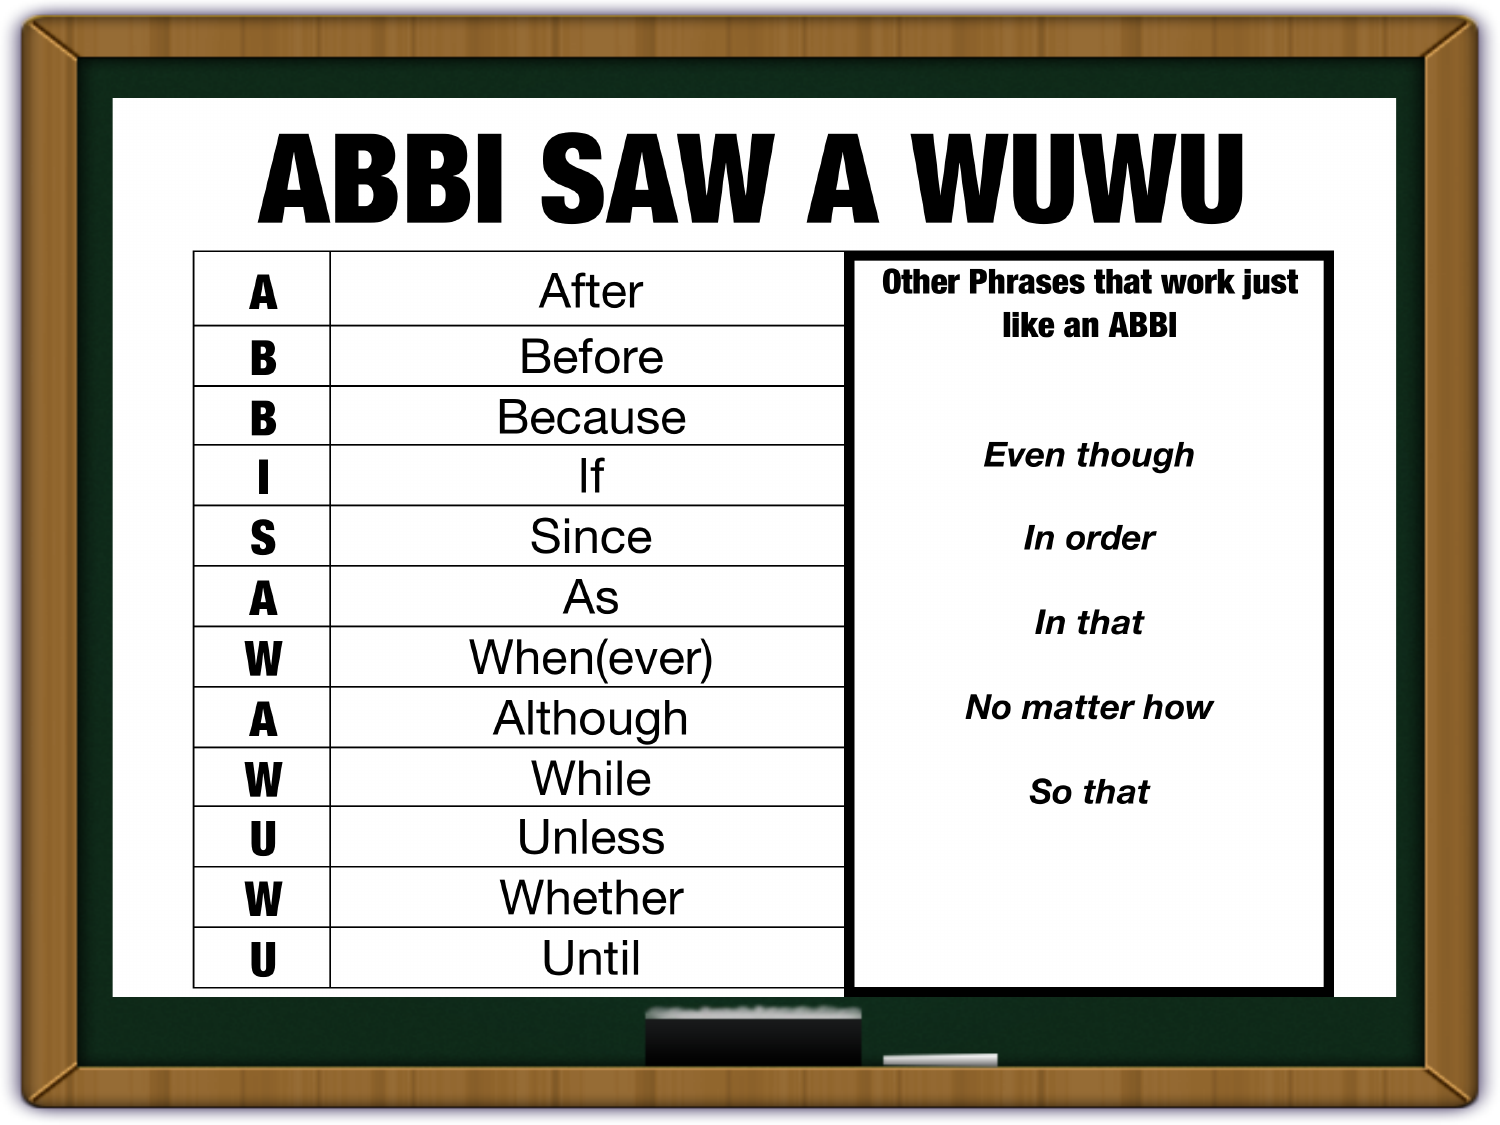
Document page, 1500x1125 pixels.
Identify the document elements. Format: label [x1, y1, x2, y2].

text_box [112, 97, 1397, 997]
picture [0, 0, 1500, 1125]
